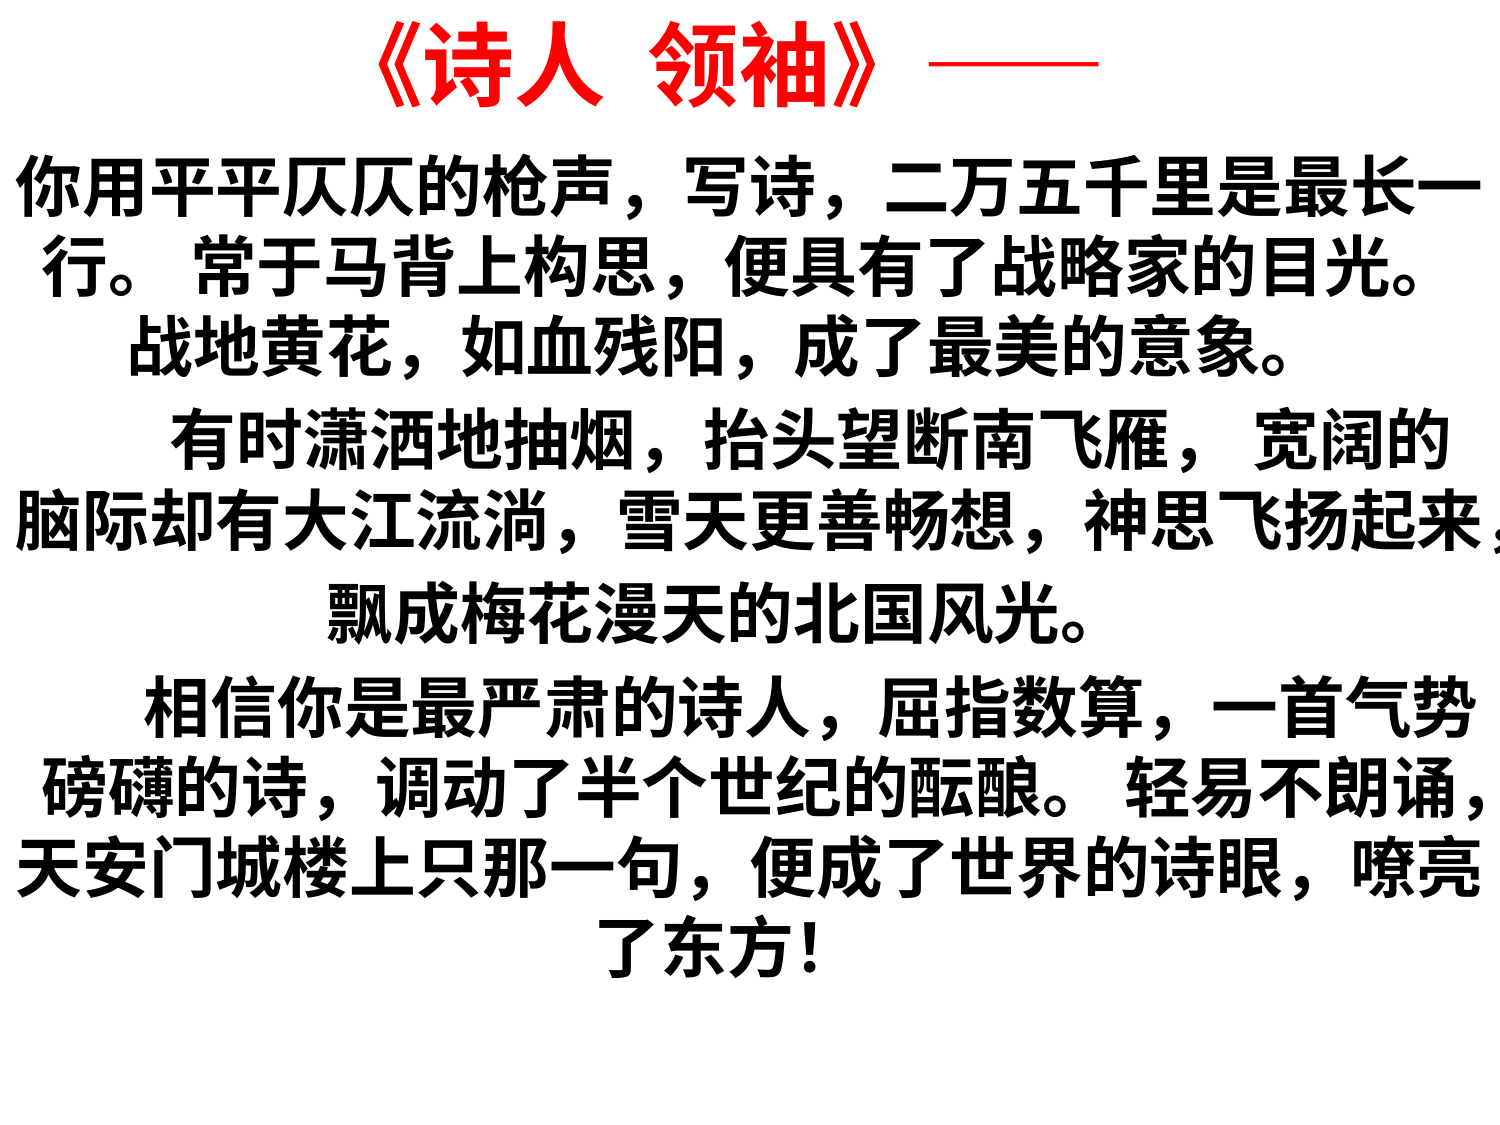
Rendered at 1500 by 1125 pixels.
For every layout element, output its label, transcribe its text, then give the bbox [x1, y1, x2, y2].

title 《诗人 领袖》—— [112, 0, 1388, 126]
subtitle 你用平平仄仄的枪声，写诗，二万五千里是最长一行。 常于马背上构思，便具有了战略家的目光。战地黄花，如血残阳，成了最美的意象。 有时潇洒地抽烟，抬头望断南飞雁， 宽阔的脑际却有大江流淌，雪天更善畅想，神思飞扬起来， 飘成梅花漫天的北国风光。 相信你是最严肃的诗人，屈指数算，一首气势磅礴的诗，调动了半个世纪的酝酿。 轻易不朗诵，天安门城楼上只那一句，便成了世界的诗眼，嘹亮了东方！ [0, 137, 1500, 1125]
